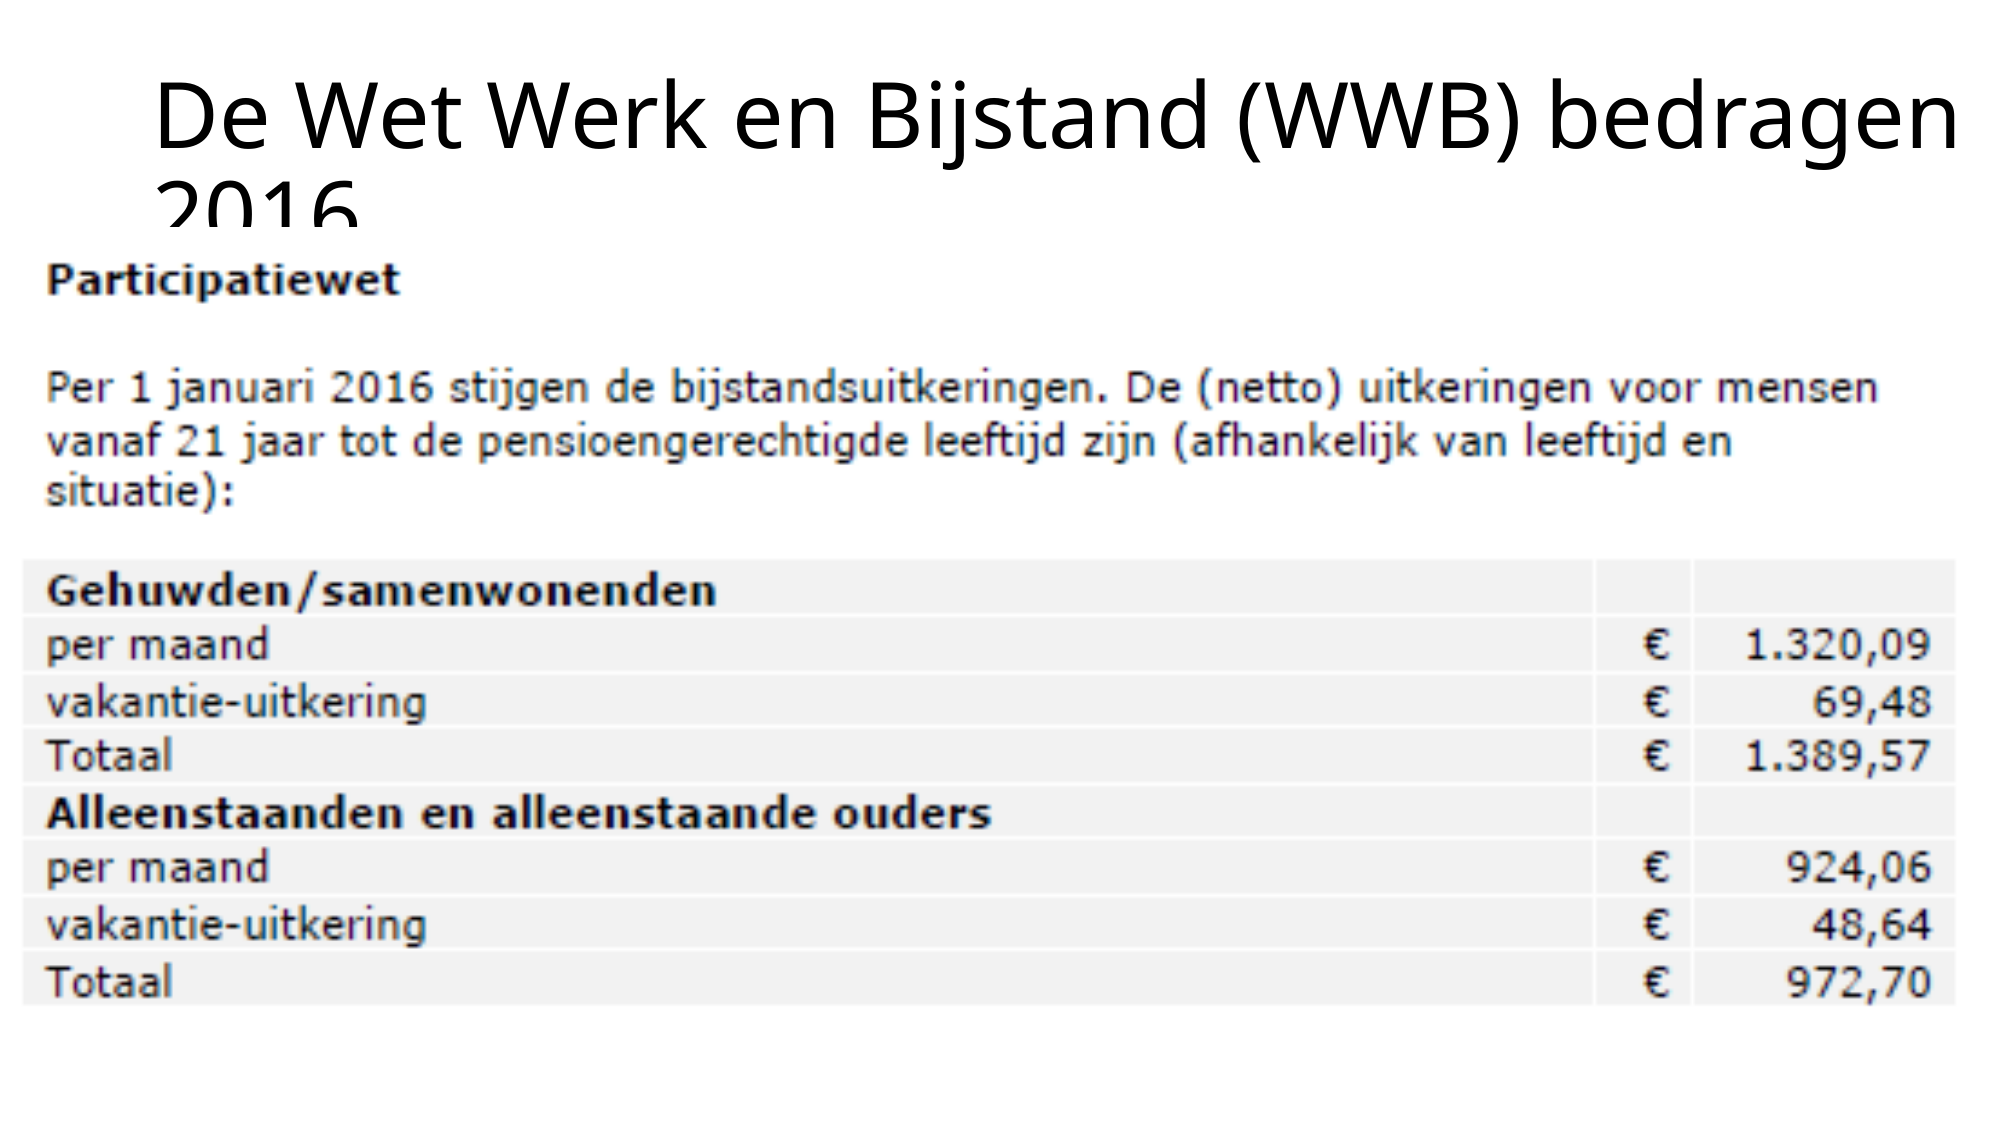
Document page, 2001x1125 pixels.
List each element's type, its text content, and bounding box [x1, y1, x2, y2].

title De Wet Werk en Bijstand (WWB) bedragen 2016 [137, 59, 2000, 227]
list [17, 227, 2000, 1038]
